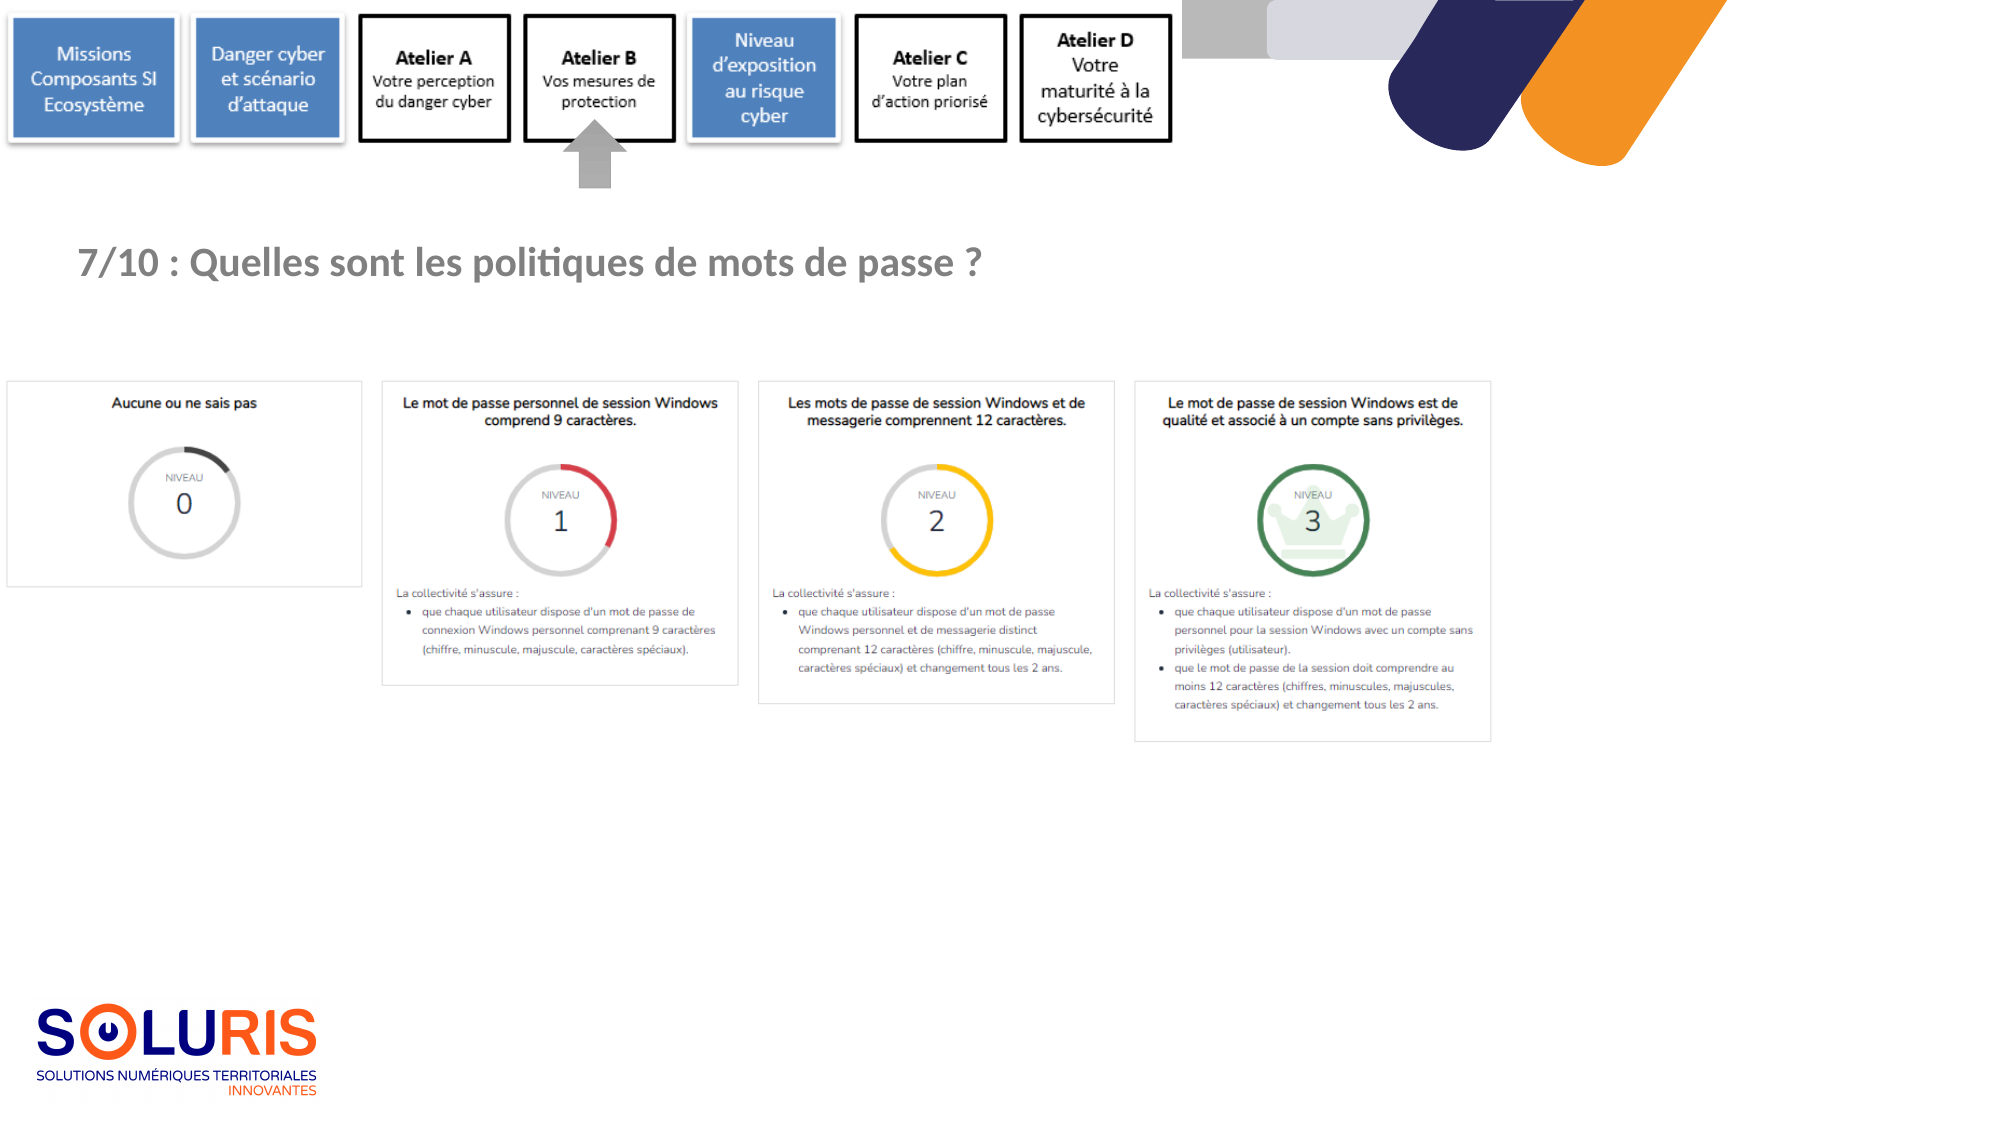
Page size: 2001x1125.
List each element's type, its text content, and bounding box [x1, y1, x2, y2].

text_box [578, 154, 611, 189]
picture [0, 371, 1500, 754]
picture [0, 0, 1182, 154]
picture [30, 995, 322, 1105]
text_box 7/10 : Quelles sont les politiques de mots de passe ? [62, 227, 1426, 293]
